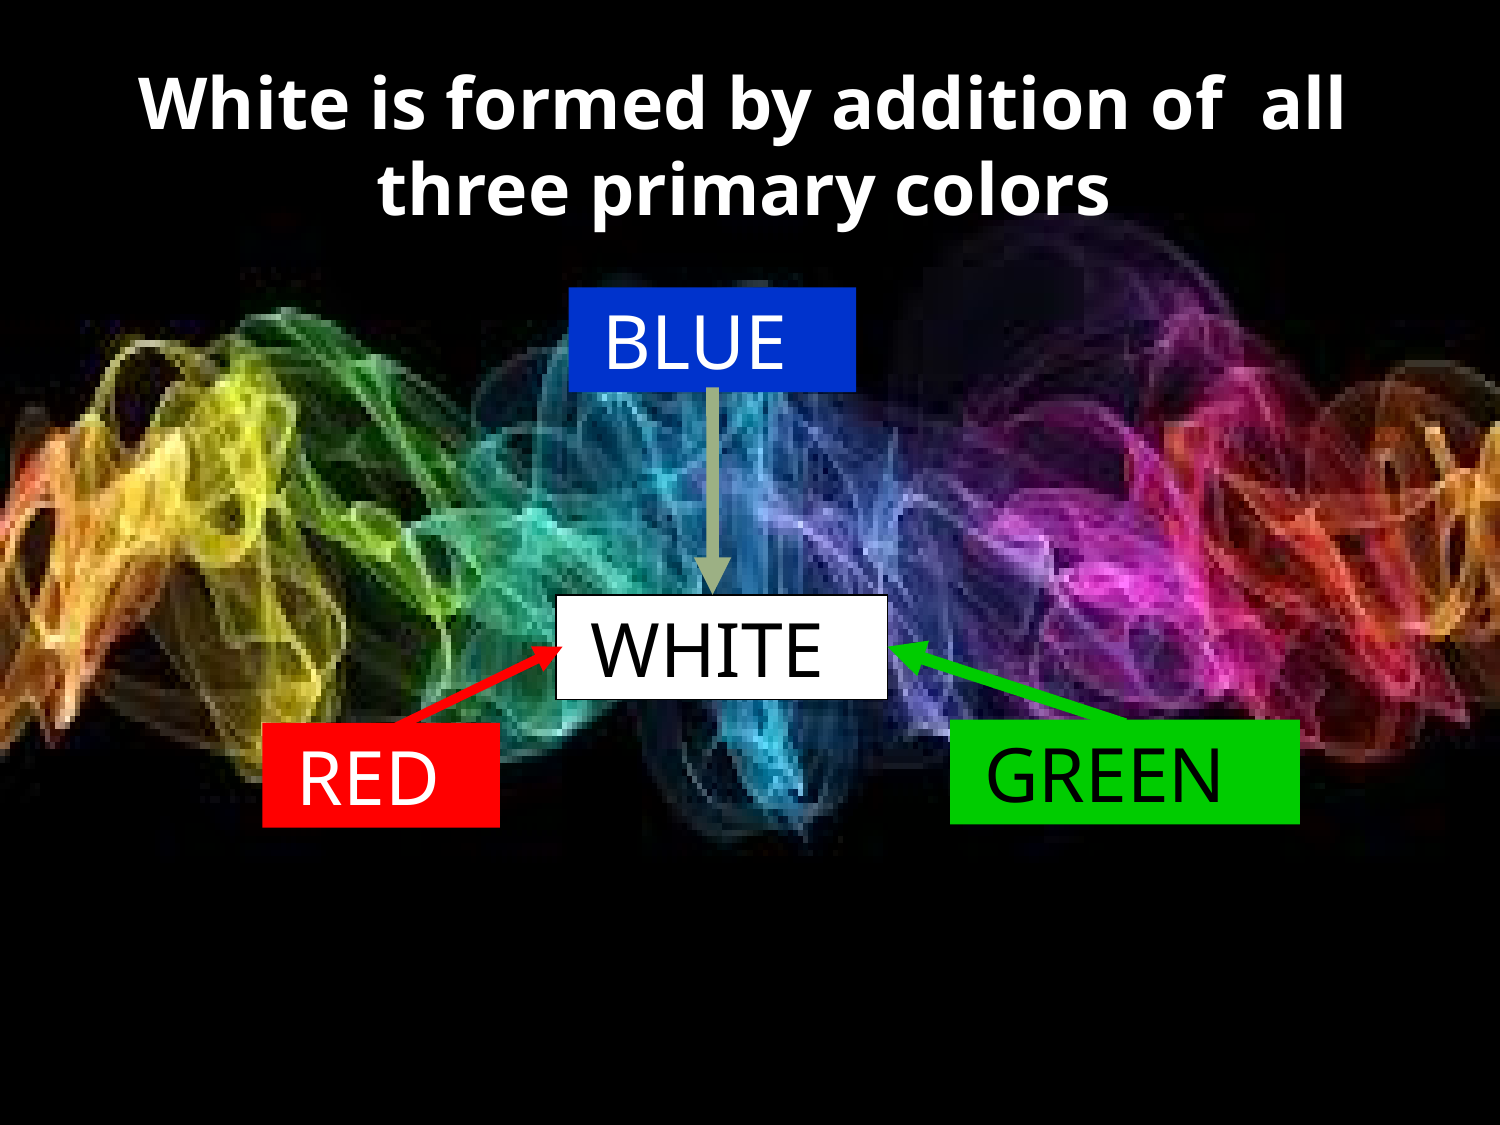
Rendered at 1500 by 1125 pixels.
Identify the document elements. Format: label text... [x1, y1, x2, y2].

title White is formed by addition of all three primary colors [50, 50, 1438, 238]
text_box RED [262, 722, 500, 828]
picture [0, 0, 1500, 1125]
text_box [374, 387, 1126, 738]
text_box GREEN [950, 719, 1300, 825]
text_box BLUE [568, 287, 857, 387]
